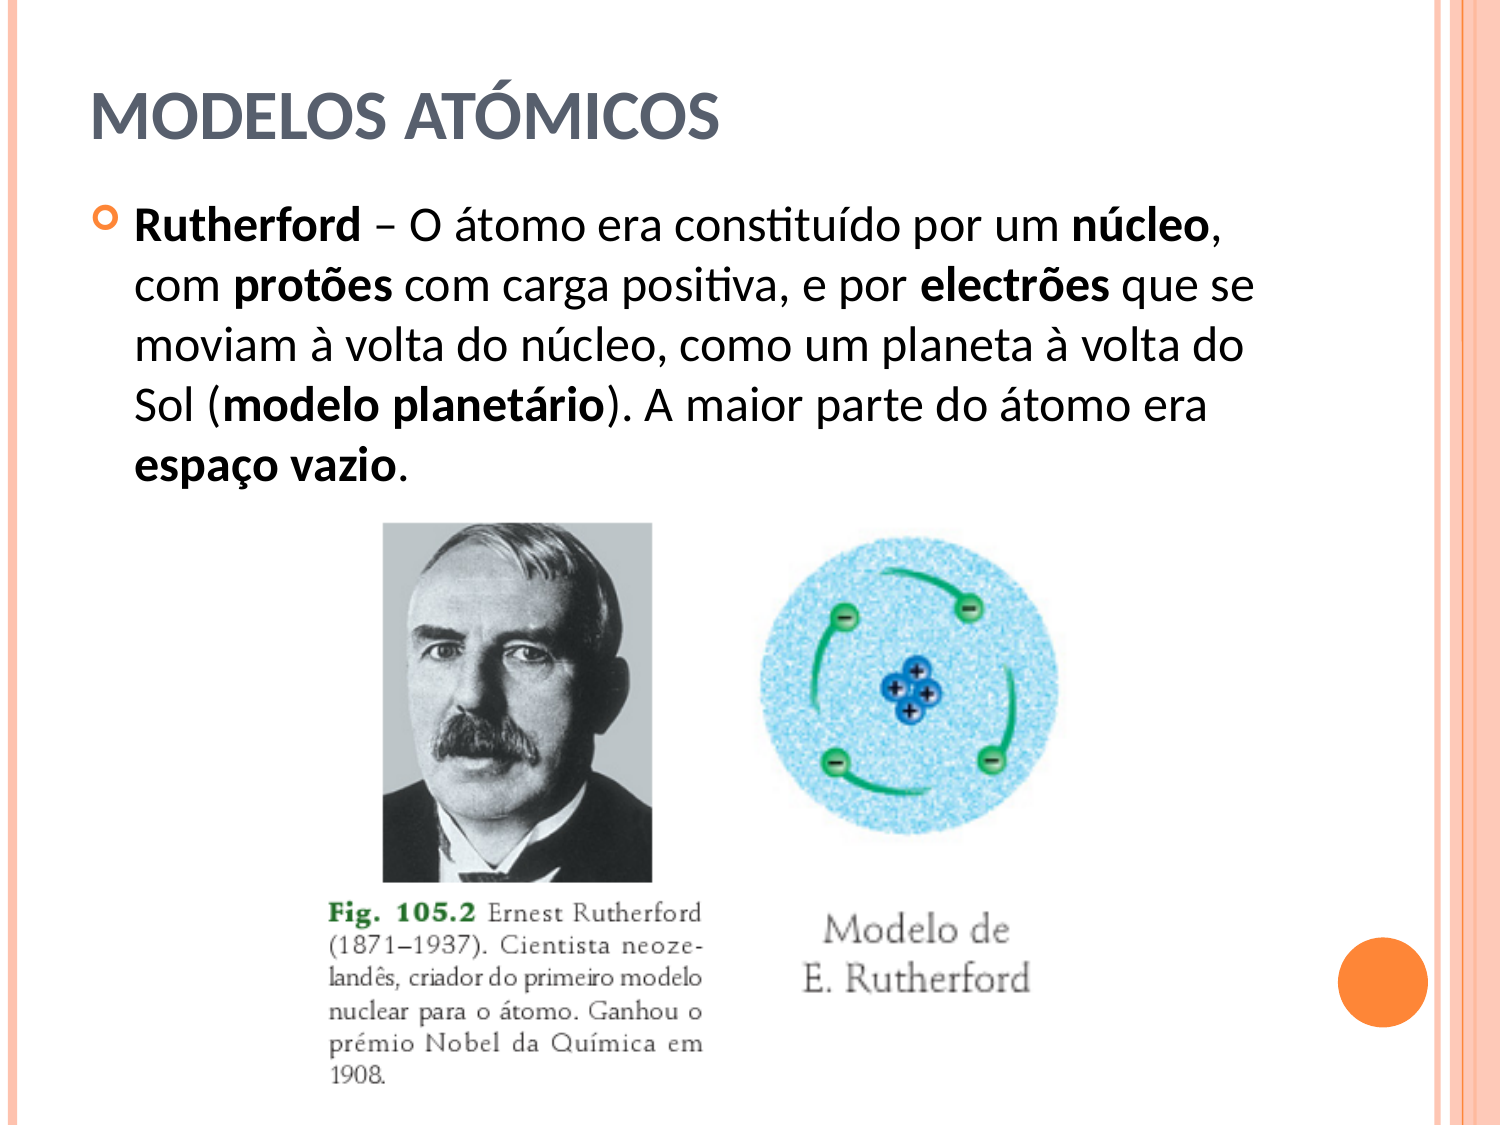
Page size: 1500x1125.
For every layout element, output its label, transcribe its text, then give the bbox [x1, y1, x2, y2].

list Rutherford – O átomo era constituído por um núcleo, com protões com carga positiva, e por electrões que se moviam à volta do núcleo, como um planeta à volta do Sol (modelo planetário). A maior parte do átomo era espaço vazio. [75, 184, 1329, 984]
picture [737, 503, 1078, 1024]
picture [307, 503, 727, 1095]
title Modelos atómicos [75, 45, 1300, 161]
